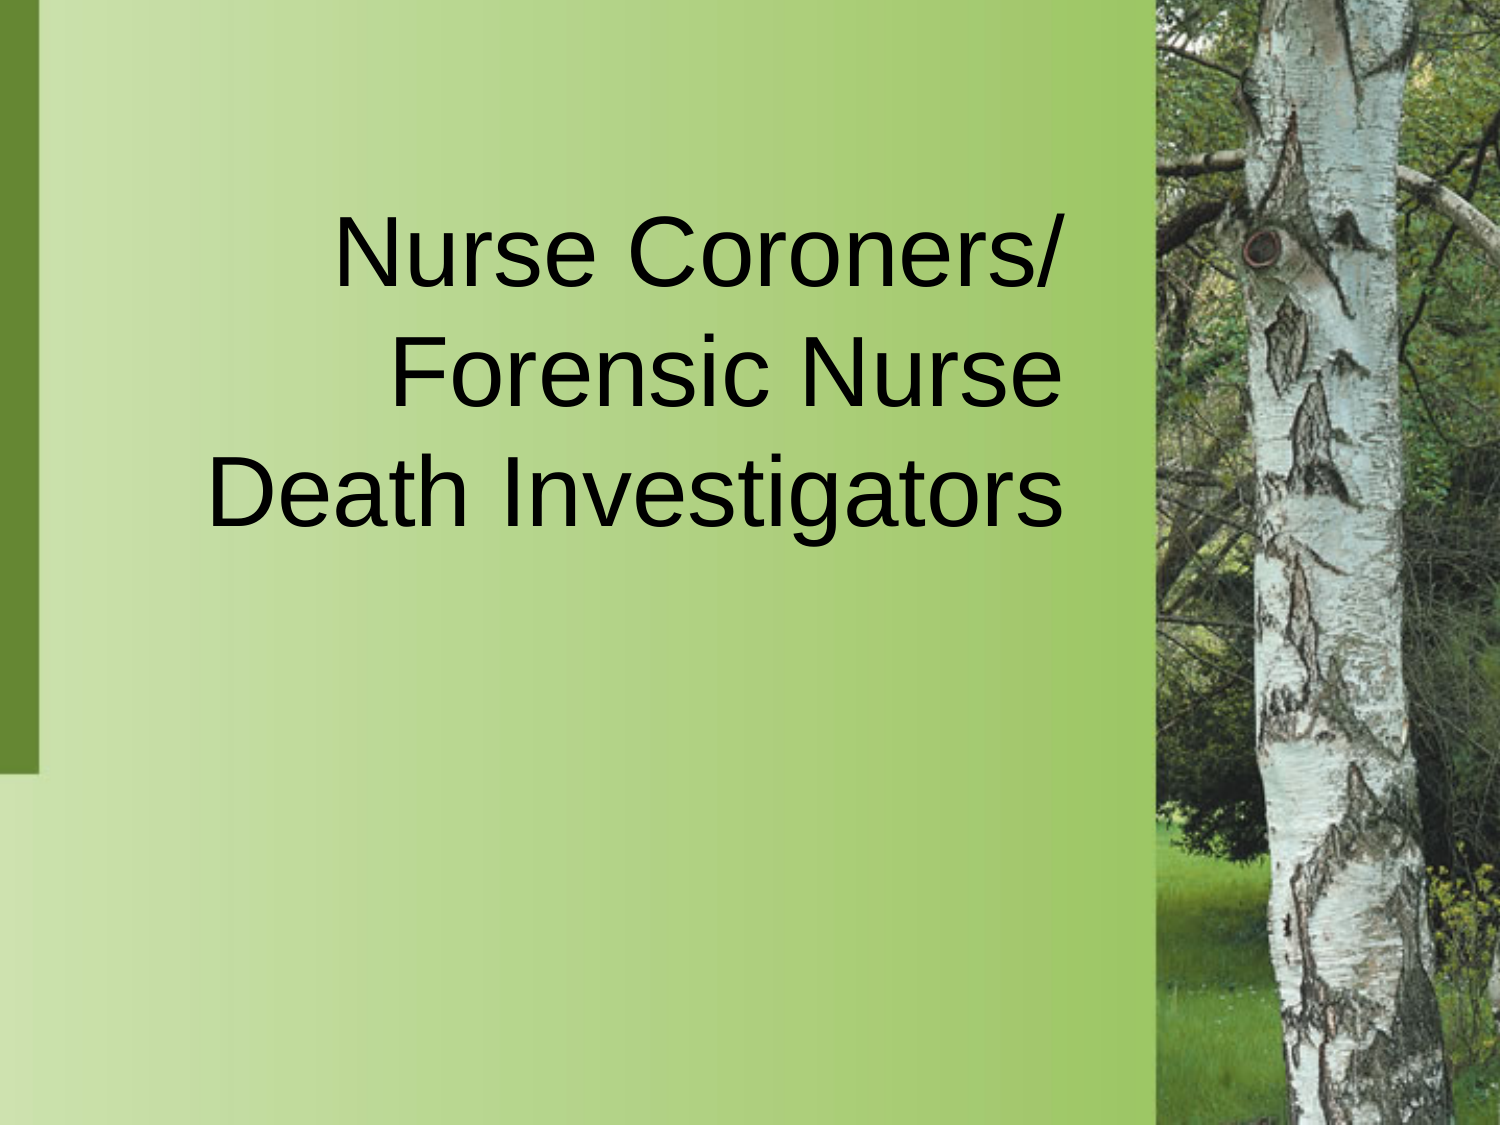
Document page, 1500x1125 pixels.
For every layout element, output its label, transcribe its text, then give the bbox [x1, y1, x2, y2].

picture [0, 0, 1500, 1125]
title Nurse Coroners/ Forensic Nurse Death Investigators [118, 376, 1081, 554]
